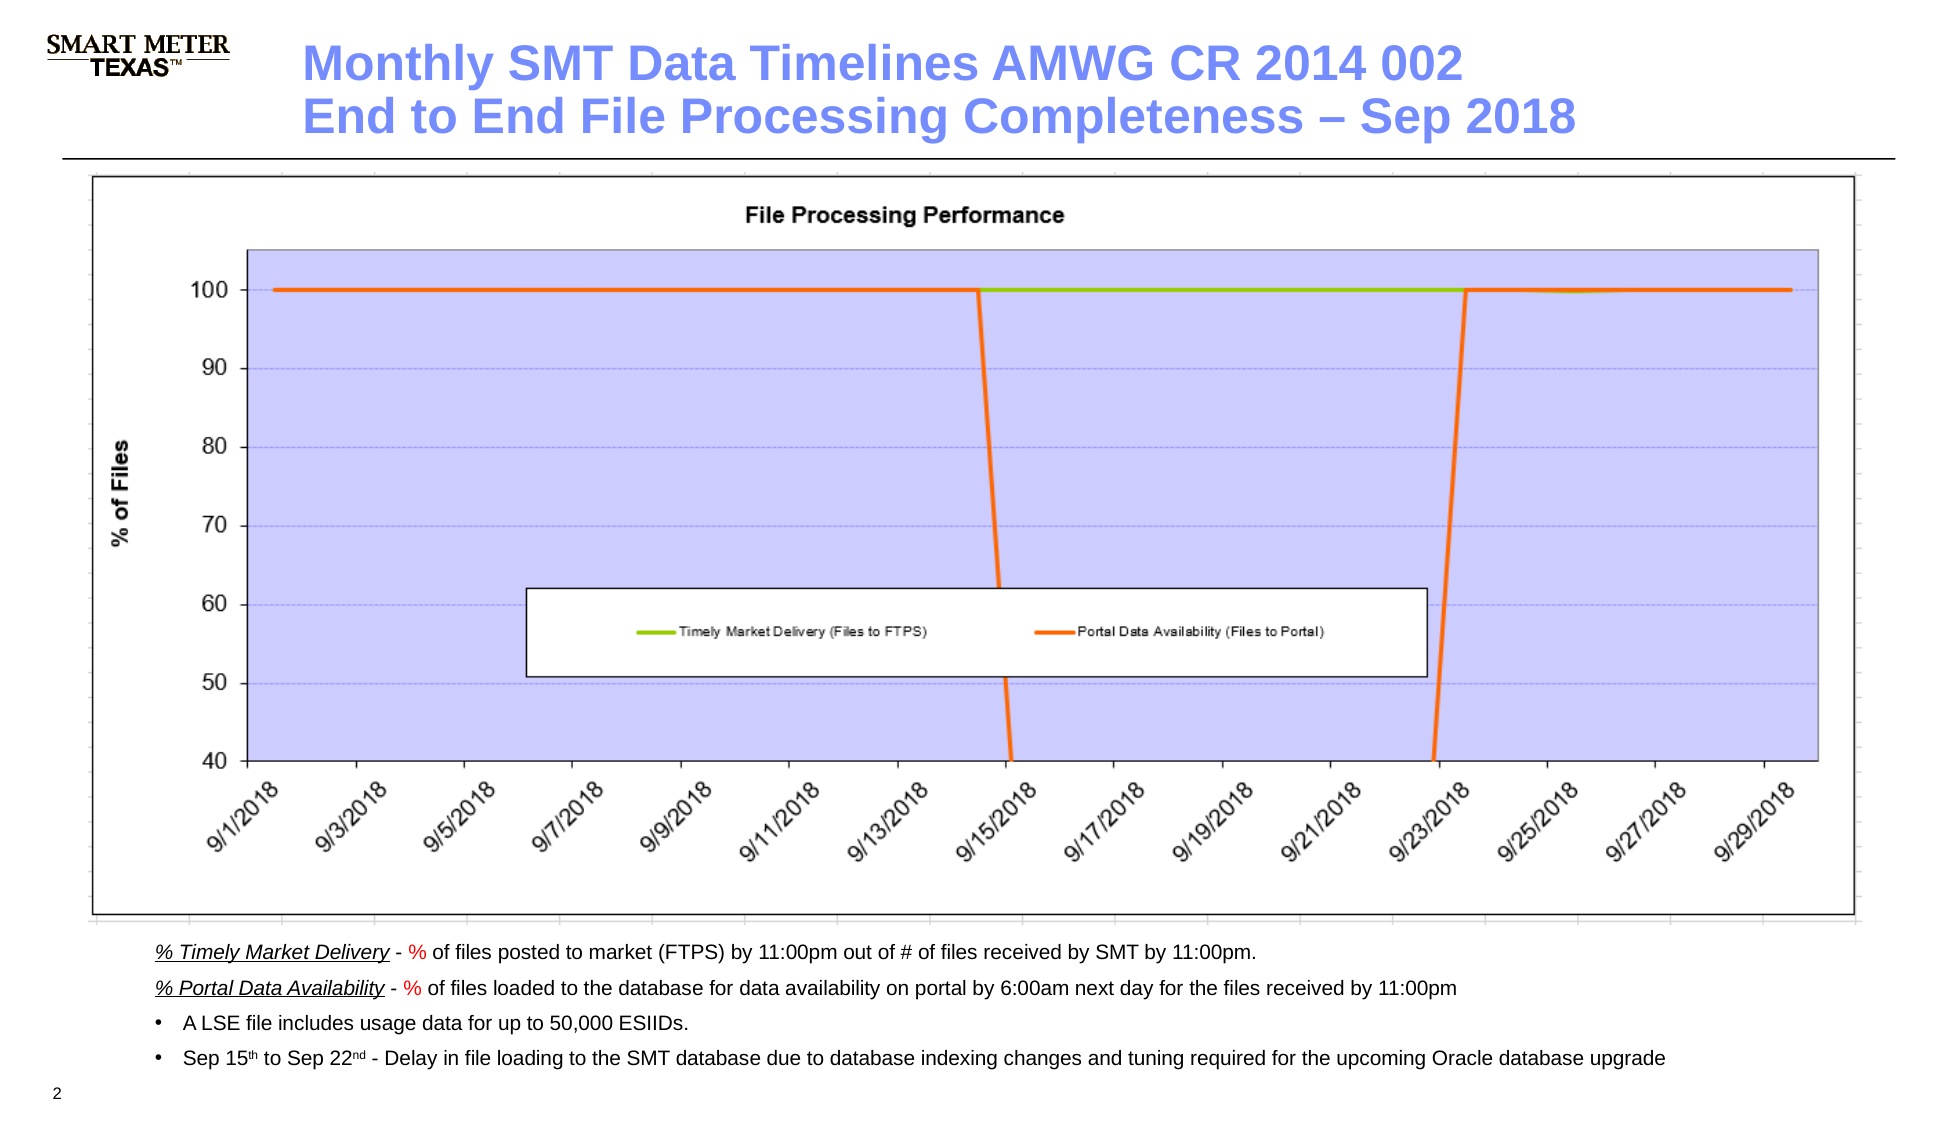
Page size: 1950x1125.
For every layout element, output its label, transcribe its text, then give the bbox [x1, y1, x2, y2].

picture [88, 172, 1862, 926]
title Monthly SMT Data Timelines AMWG CR 2014 002 End to End File Processing Completeness – Sep 2018 [287, 49, 1863, 133]
text_box 2 [32, 1066, 140, 1120]
text_box % Timely Market Delivery - % of files posted to market (FTPS) by 11:00pm out of # of files received by SMT by 11:00pm. % Portal Data Availability - % of files loaded to the database for data availability on portal by 6:00am next day for the files received by 11:00pm A LSE file includes usage data for up to 50,000 ESIIDs. Sep 15th to Sep 22nd - Delay in file loading to the SMT database due to database indexing changes and tuning required for the upcoming Oracle database upgrade [140, 895, 1888, 1125]
slide_number 2 [37, 1074, 116, 1106]
picture [33, 24, 238, 84]
